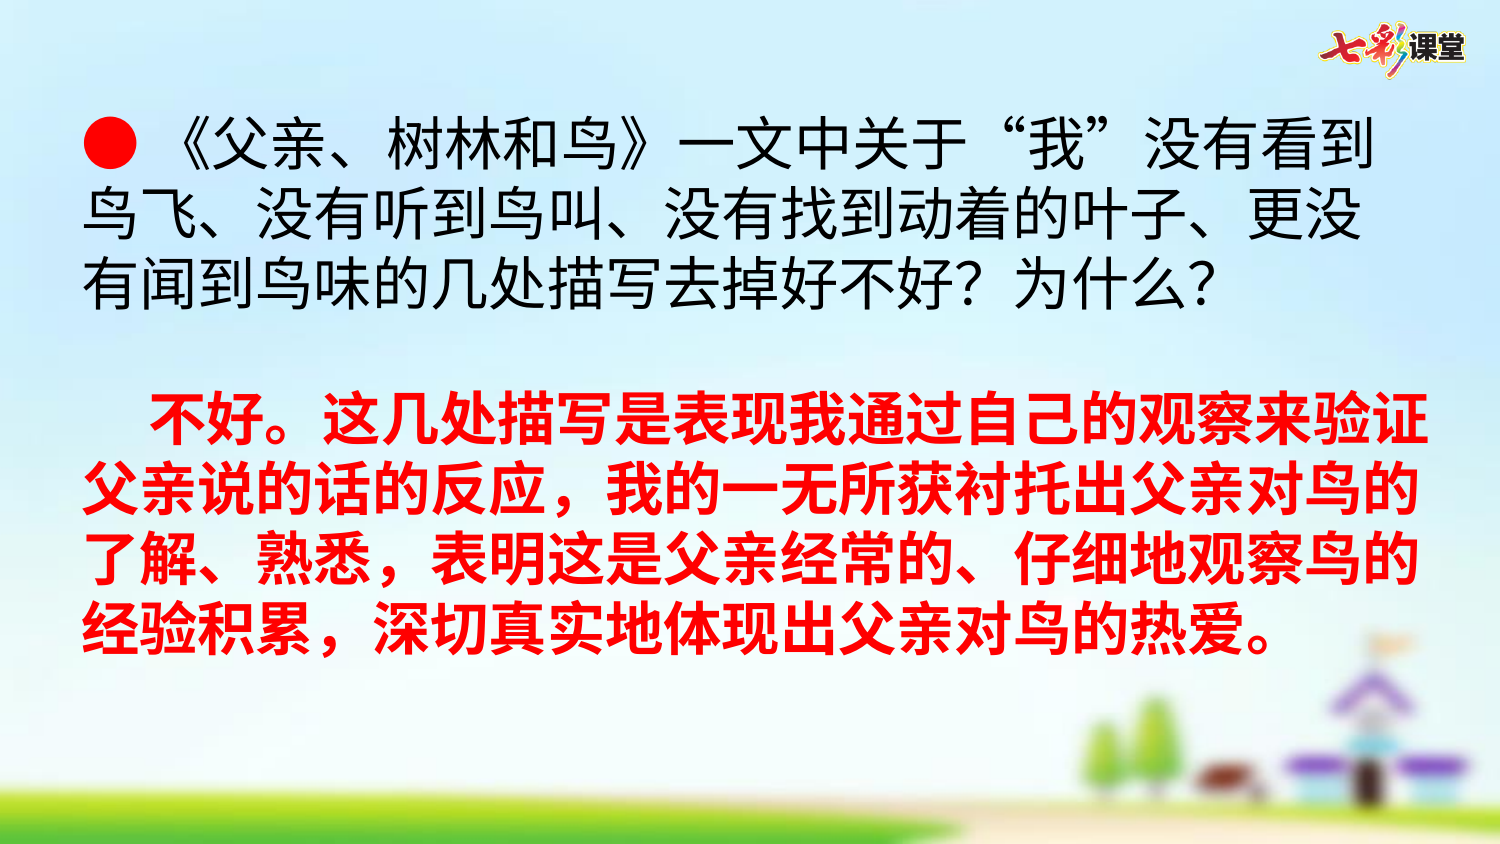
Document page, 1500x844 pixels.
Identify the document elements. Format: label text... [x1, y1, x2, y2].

picture [0, 0, 1500, 844]
text_box ●《父亲、树林和鸟》一文中关于“我”没有看到鸟飞、没有听到鸟叫、没有找到动着的叶子、更没有闻到鸟味的几处描写去掉好不好？为什么？ [66, 100, 1424, 325]
text_box 不好。这几处描写是表现我通过自己的观察来验证父亲说的话的反应，我的一无所获衬托出父亲对鸟的了解、熟悉，表明这是父亲经常的、仔细地观察鸟的经验积累，深切真实地体现出父亲对鸟的热爱。 [66, 374, 1447, 670]
